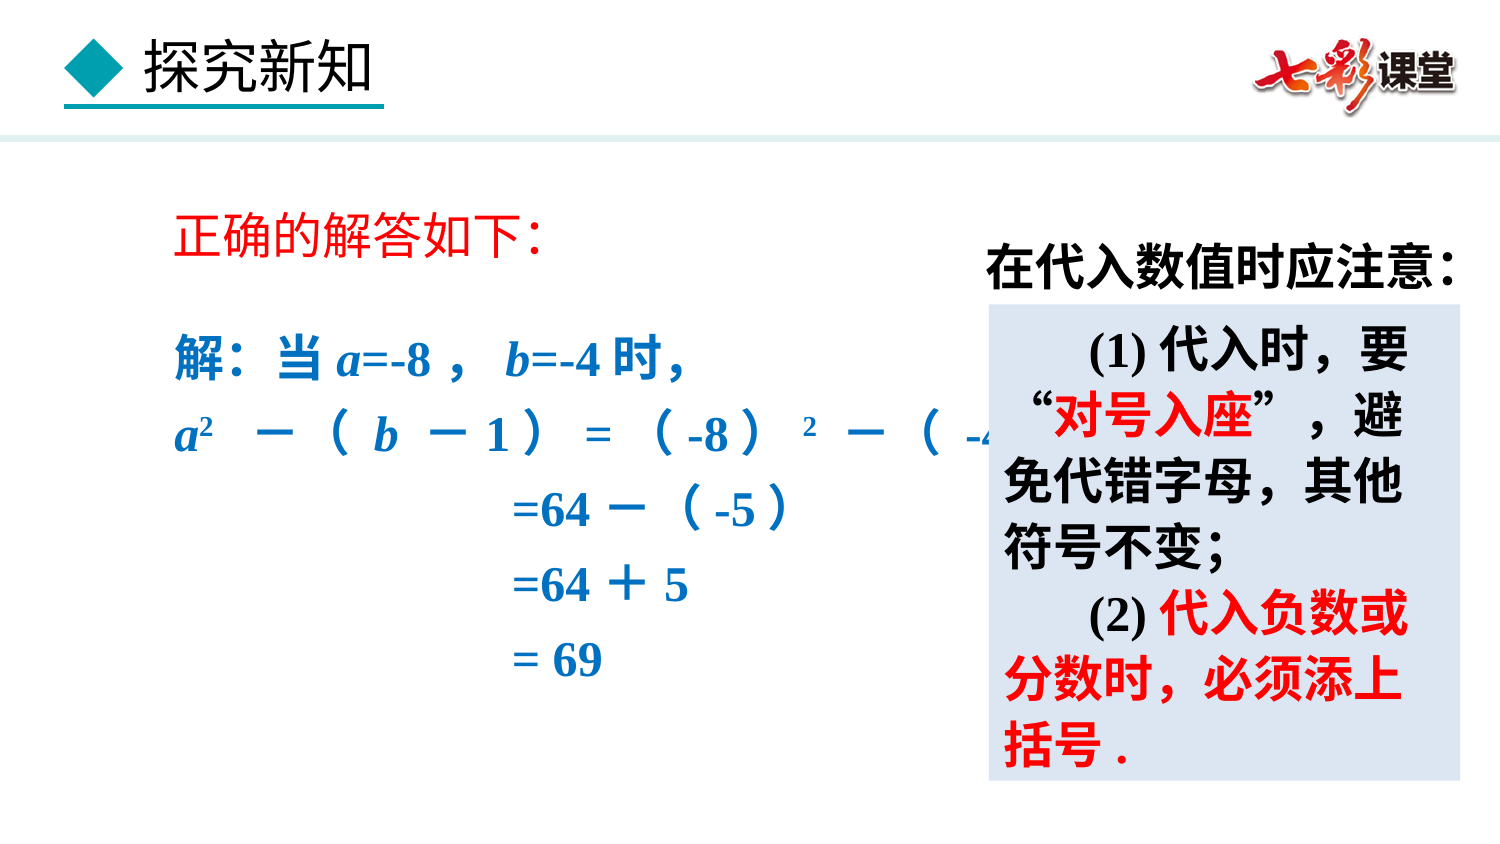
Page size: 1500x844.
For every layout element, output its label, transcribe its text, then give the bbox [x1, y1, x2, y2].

text_box 正确的解答如下： [157, 197, 588, 273]
text_box (1)代入时，要“对号入座”，避免代错字母，其他符号不变； (2)代入负数或分数时，必须添上括号. [988, 304, 1461, 781]
text_box 解：当a=-8，b=-4时， a2 －（ b －1）=（-8）2 －（ -4 －1） =64－（-5） =64＋5 = 69 [159, 303, 1353, 694]
text_box 在代入数值时应注意： [927, 197, 1461, 303]
picture [1249, 32, 1461, 118]
